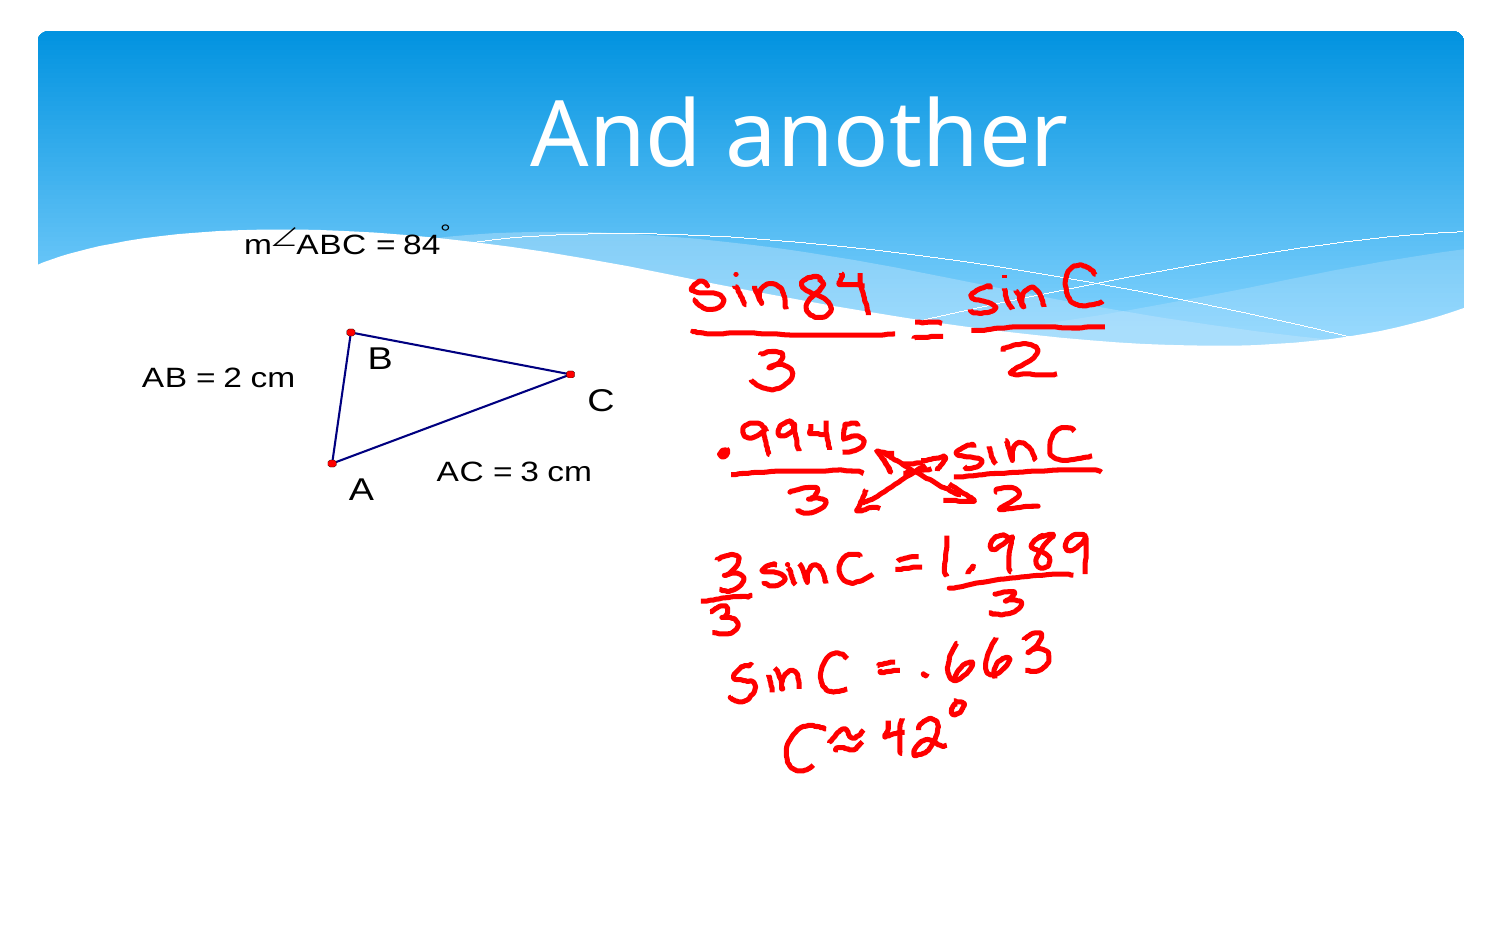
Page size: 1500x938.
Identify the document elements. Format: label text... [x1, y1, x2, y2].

title And another [125, 43, 1475, 215]
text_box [691, 264, 1106, 772]
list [112, 208, 636, 527]
